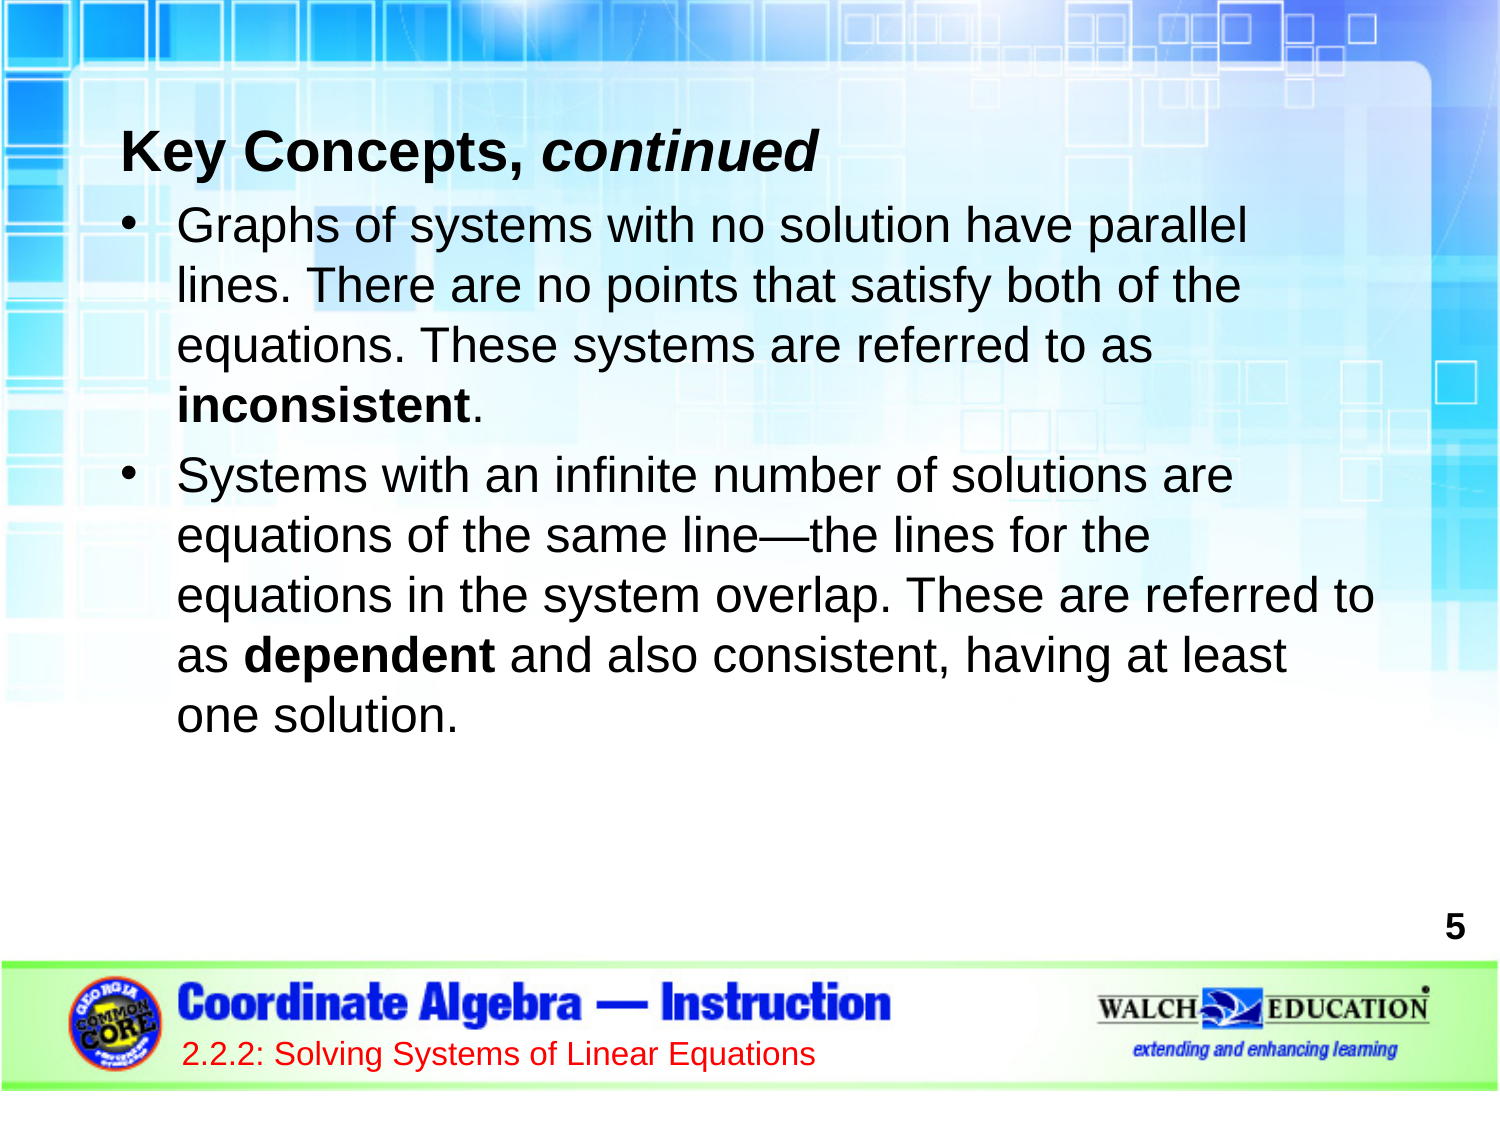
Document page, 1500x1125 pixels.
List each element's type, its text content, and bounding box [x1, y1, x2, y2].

subtitle Key Concepts, continued Graphs of systems with no solution have parallel lines. There are no points that satisfy both of the equations. These systems are referred to as inconsistent. Systems with an infinite number of solutions are equations of the same line—the lines for the equations in the system overlap. These are referred to as dependent and also consistent, having at least one solution. [105, 105, 1394, 925]
list 2.2.2: Solving Systems of Linear Equations [166, 1024, 1074, 1069]
slide_number 5 [1361, 901, 1481, 949]
picture [1, 0, 1500, 1091]
